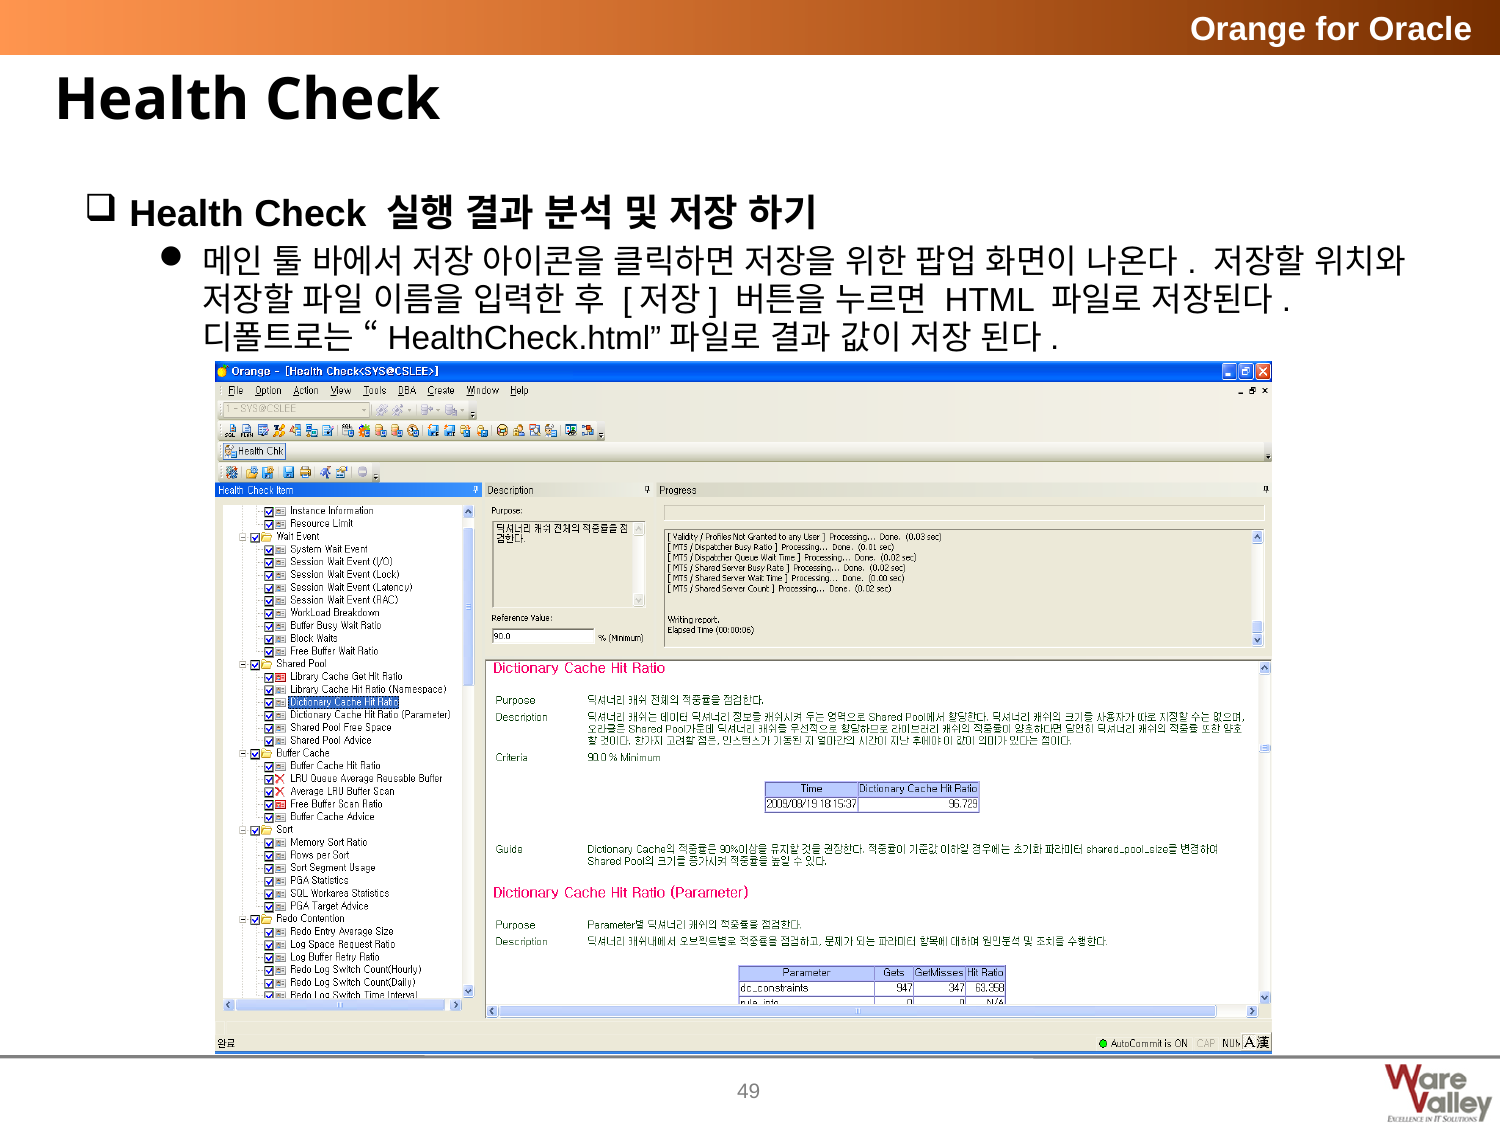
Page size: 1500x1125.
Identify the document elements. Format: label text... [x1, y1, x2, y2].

picture [1376, 1060, 1500, 1125]
list Health Check 실행 결과 분석 및 저장 하기 메인 툴 바에서 저장 아이콘을 클릭하면 저장을 위한 팝업 화면이 나온다. 저장할 위치와 저장할 파일 이름을 입력한 후 [저장] 버튼을 누르면 HTML 파일로 저장된다. 디폴트로는 “HealthCheck.html”파일로 결과 값이 저장 된다. [69, 184, 1459, 1012]
picture [215, 361, 1273, 1054]
title Health Check [39, 54, 1461, 150]
